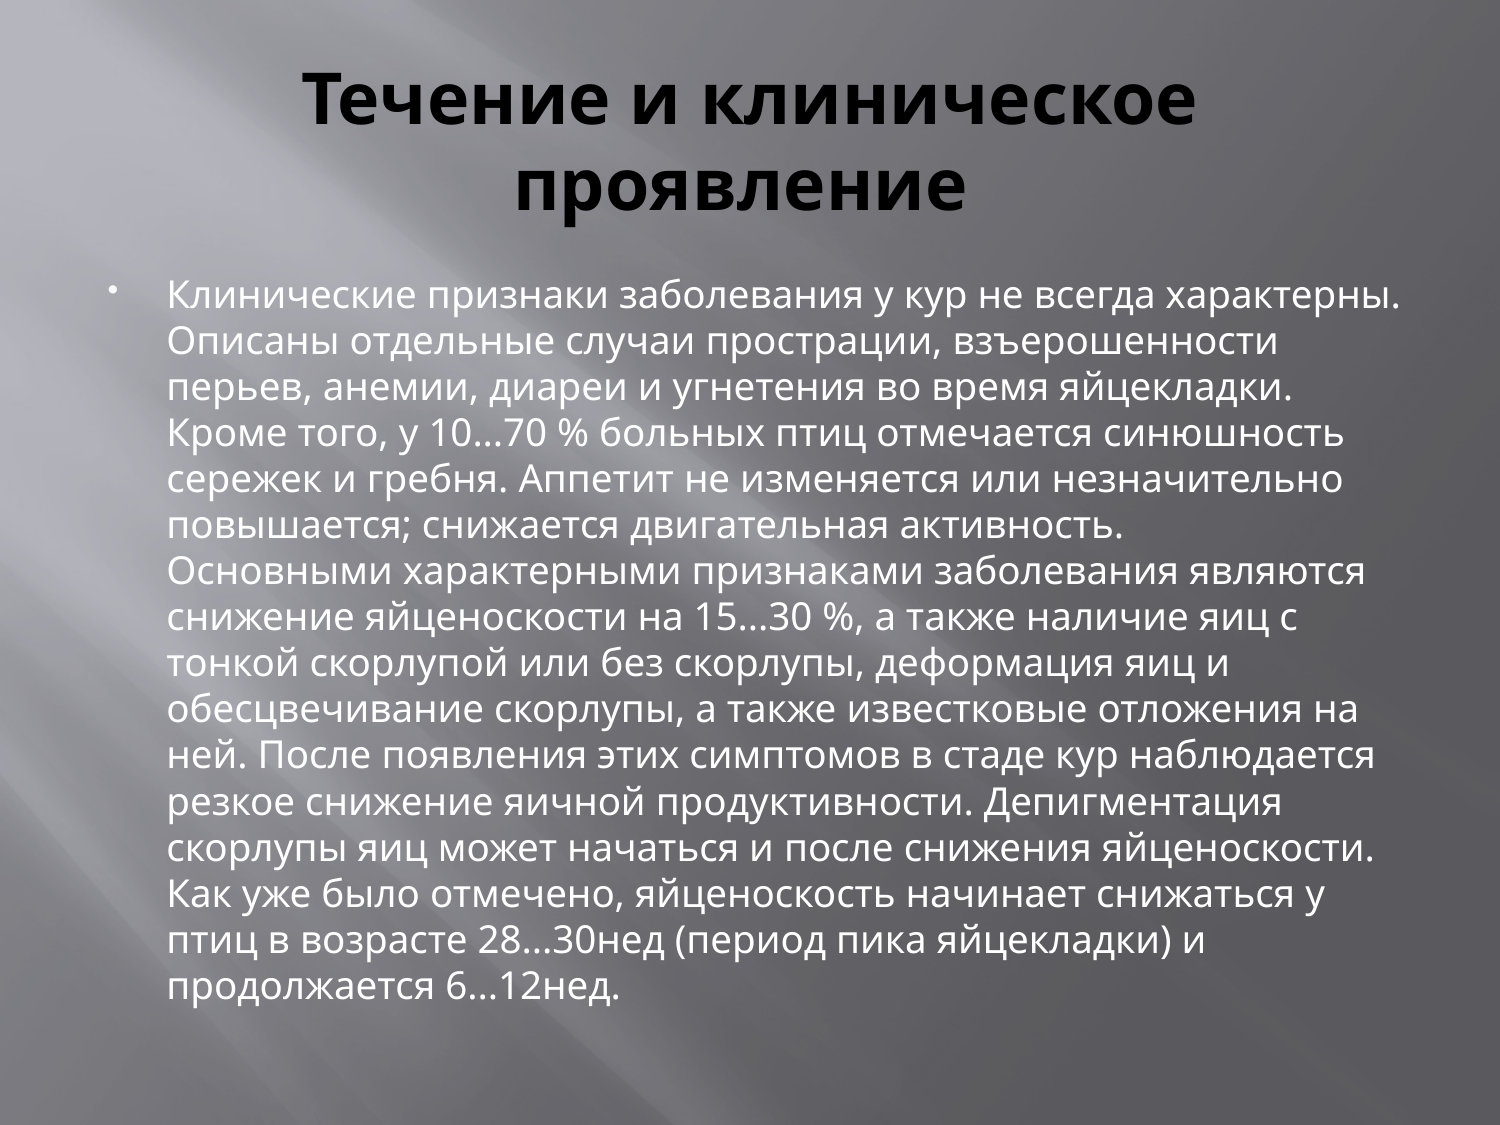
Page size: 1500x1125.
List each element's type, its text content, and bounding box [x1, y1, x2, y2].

list Клинические признаки заболевания у кур не всегда характерны. Описаны отдельные случаи прострации, взъерошенности перьев, анемии, диареи и угнетения во время яйцекладки. Кроме того, у 10...70 % больных птиц отмечается синюшность сережек и гребня. Аппетит не изменяется или незначительно повышается; снижается двигательная активность. Основными характерными признаками заболевания являются снижение яйценоскости на 15...30 %, а также наличие яиц с тонкой скорлупой или без скорлупы, деформация яиц и обесцвечивание скорлупы, а также известковые отложения на ней. После появления этих симптомов в стаде кур наблюдается резкое снижение яичной продуктивности. Депигментация скорлупы яиц может начаться и после снижения яйценоскости. Как уже было отмечено, яйценоскость начинает снижаться у птиц в возрасте 28...30нед (период пика яйцекладки) и продолжается 6...12нед. [75, 262, 1425, 1035]
title Течение и клиническое проявление [75, 45, 1425, 233]
